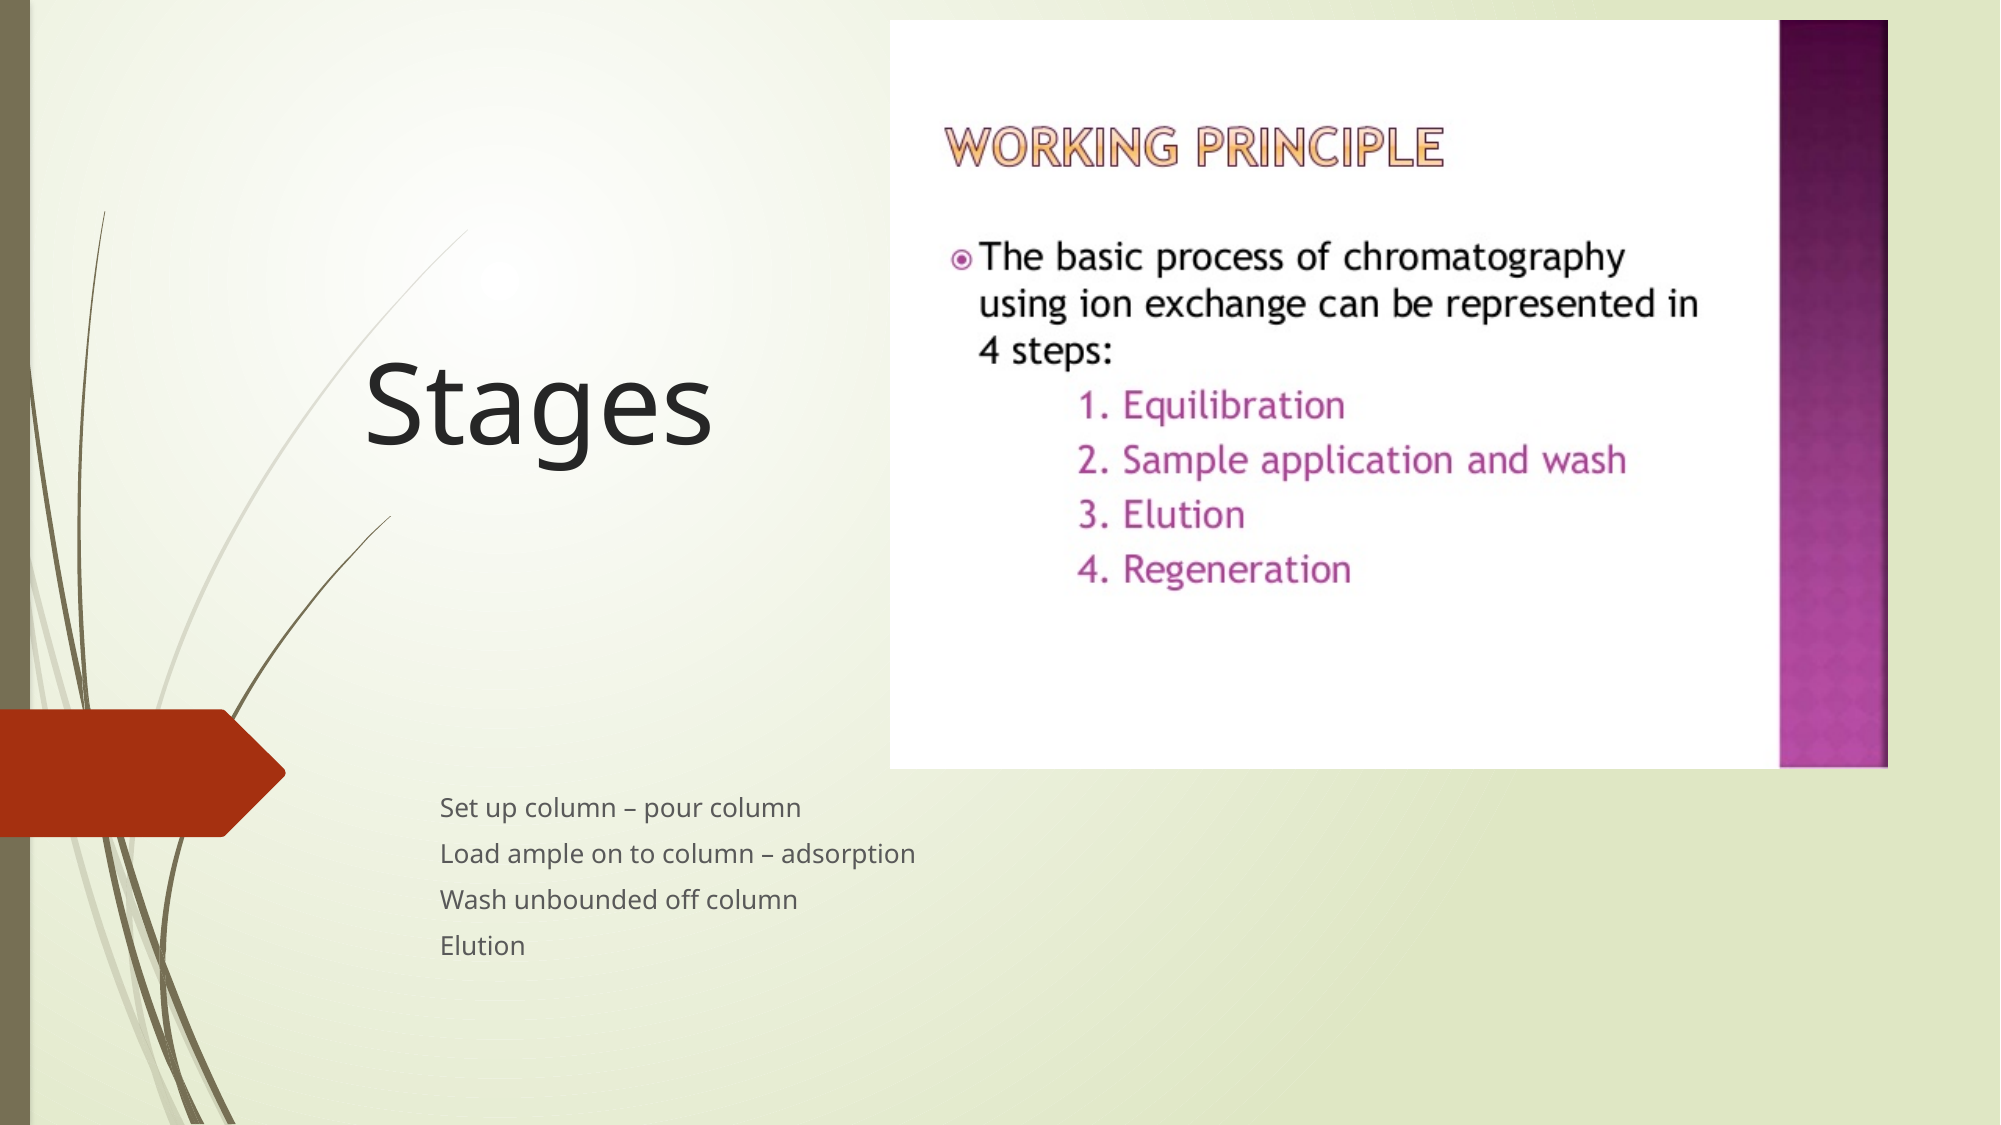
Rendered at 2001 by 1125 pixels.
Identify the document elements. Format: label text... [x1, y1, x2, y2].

subtitle Set up column – pour column Load ample on to column – adsorption Wash unbounded off column Elution [424, 783, 1888, 969]
title Stages [319, 103, 885, 475]
picture [890, 19, 1888, 769]
